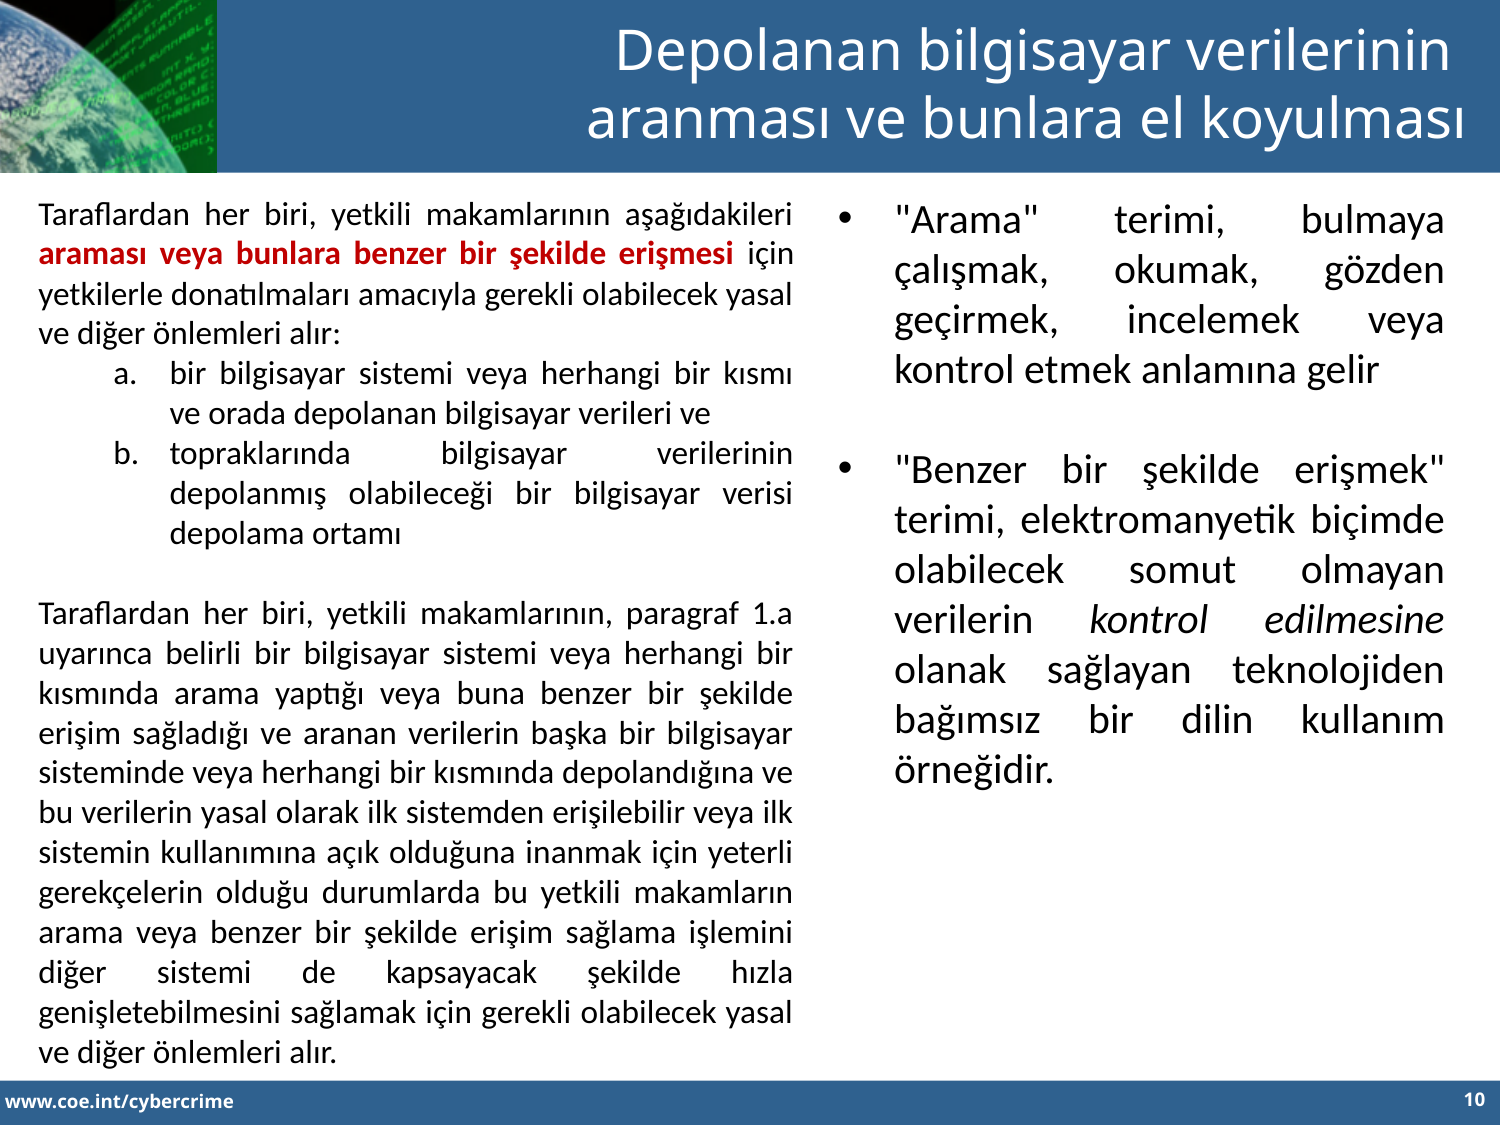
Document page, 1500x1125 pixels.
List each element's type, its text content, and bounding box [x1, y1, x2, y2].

text_box Taraflardan her biri, yetkili makamlarının aşağıdakileri araması veya bunlara benzer bir şekilde erişmesi için yetkilerle donatılmaları amacıyla gerekli olabilecek yasal ve diğer önlemleri alır: bir bilgisayar sistemi veya herhangi bir kısmı ve orada depolanan bilgisayar verileri ve topraklarında bilgisayar verilerinin depolanmış olabileceği bir bilgisayar verisi depolama ortamı Taraflardan her biri, yetkili makamlarının, paragraf 1.a uyarınca belirli bir bilgisayar sistemi veya herhangi bir kısmında arama yaptığı veya buna benzer bir şekilde erişim sağladığı ve aranan verilerin başka bir bilgisayar sisteminde veya herhangi bir kısmında depolandığına ve bu verilerin yasal olarak ilk sistemden erişilebilir veya ilk sistemin kullanımına açık olduğuna inanmak için yeterli gerekçelerin olduğu durumlarda bu yetkili makamların arama veya benzer bir şekilde erişim sağlama işlemini diğer sistemi de kapsayacak şekilde hızla genişletebilmesini sağlamak için gerekli olabilecek yasal ve diğer önlemleri alır. [23, 184, 810, 1078]
text_box "Arama" terimi, bulmaya çalışmak, okumak, gözden geçirmek, incelemek veya kontrol etmek anlamına gelir "Benzer bir şekilde erişmek" terimi, elektromanyetik biçimde olabilecek somut olmayan verilerin kontrol edilmesine olanak sağlayan teknolojiden bağımsız bir dilin kullanım örneğidir. [823, 184, 1460, 800]
text_box Depolanan bilgisayar verilerinin aranması ve bunlara el koyulması [230, 7, 1483, 157]
picture [0, 0, 217, 173]
